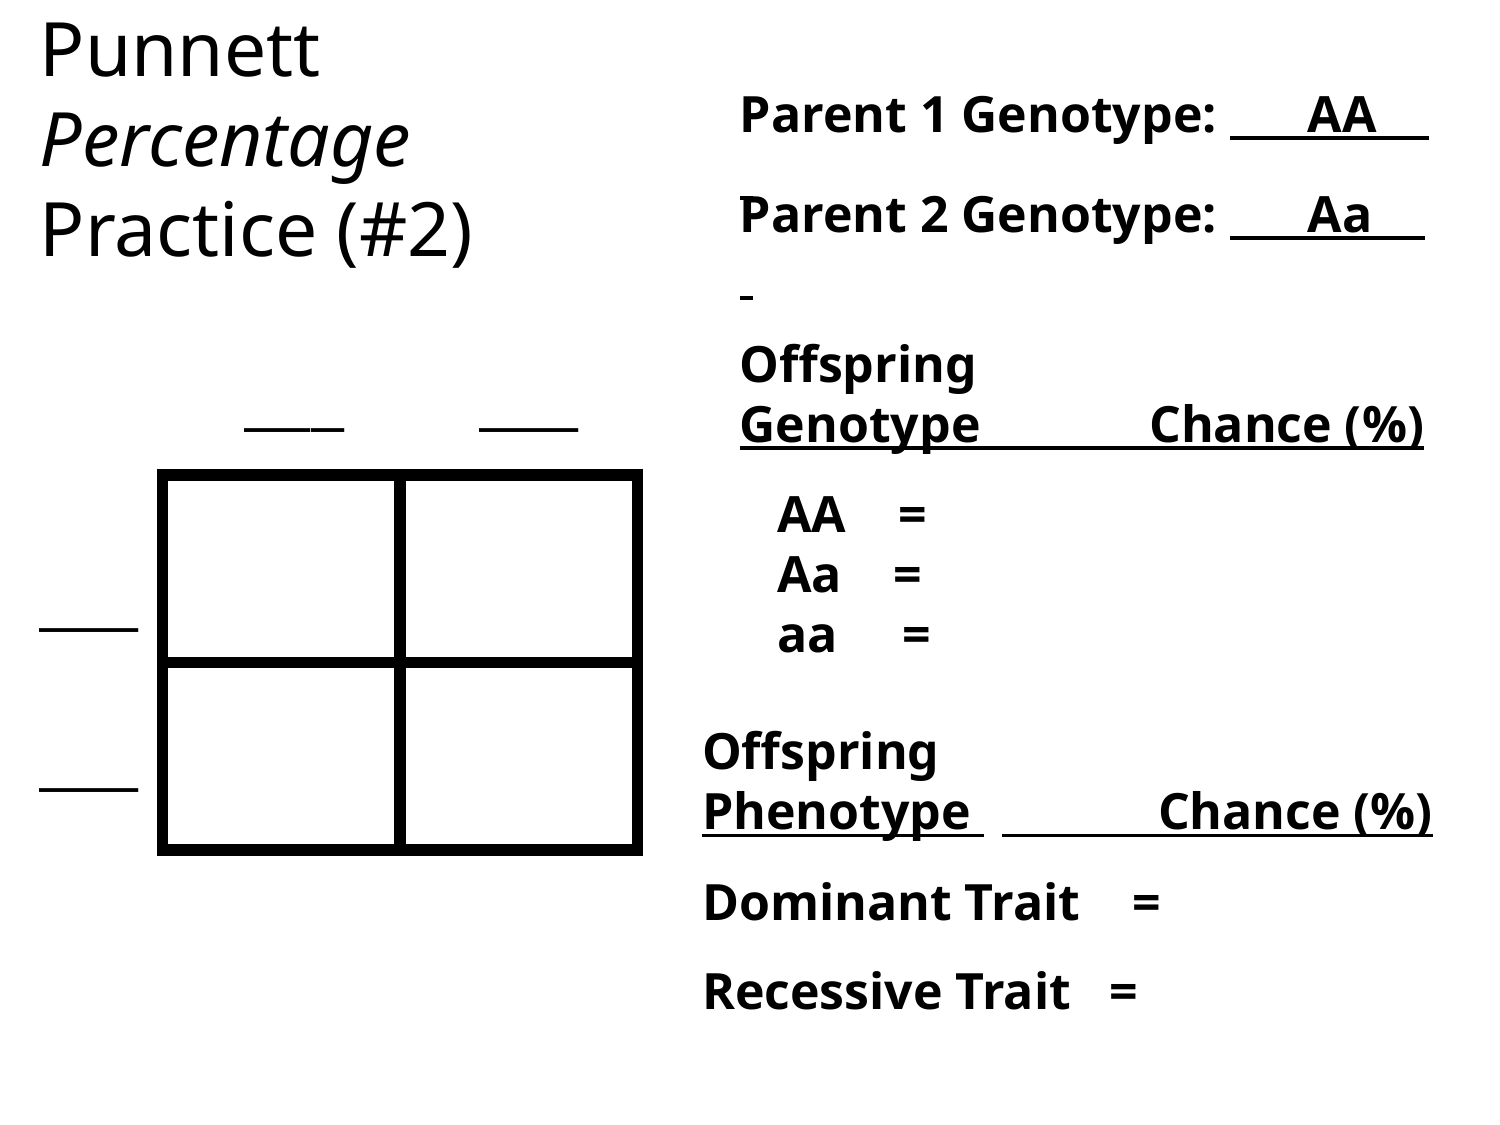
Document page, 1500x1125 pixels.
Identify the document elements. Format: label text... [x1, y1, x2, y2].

text_box ___ ___ [200, 349, 613, 445]
text_box Dominant Trait = Recessive Trait = [687, 862, 1450, 1028]
table_header [168, 481, 394, 657]
table_cell [168, 668, 394, 844]
table_header [406, 481, 632, 657]
text_box Offspring Phenotype Chance (%) [687, 712, 1475, 848]
title Punnett Percentage Practice (#2) [24, 50, 675, 313]
text_box Parent 2 Genotype: Aa [725, 174, 1450, 310]
text_box AA = Aa = aa = [762, 474, 1413, 670]
text_box Offspring Genotype Chance (%) [725, 324, 1450, 460]
text_box Parent 1 Genotype: AA [725, 74, 1450, 174]
text_box ___ ___ [24, 549, 175, 805]
table_cell [406, 668, 632, 844]
text_box [237, 412, 350, 473]
